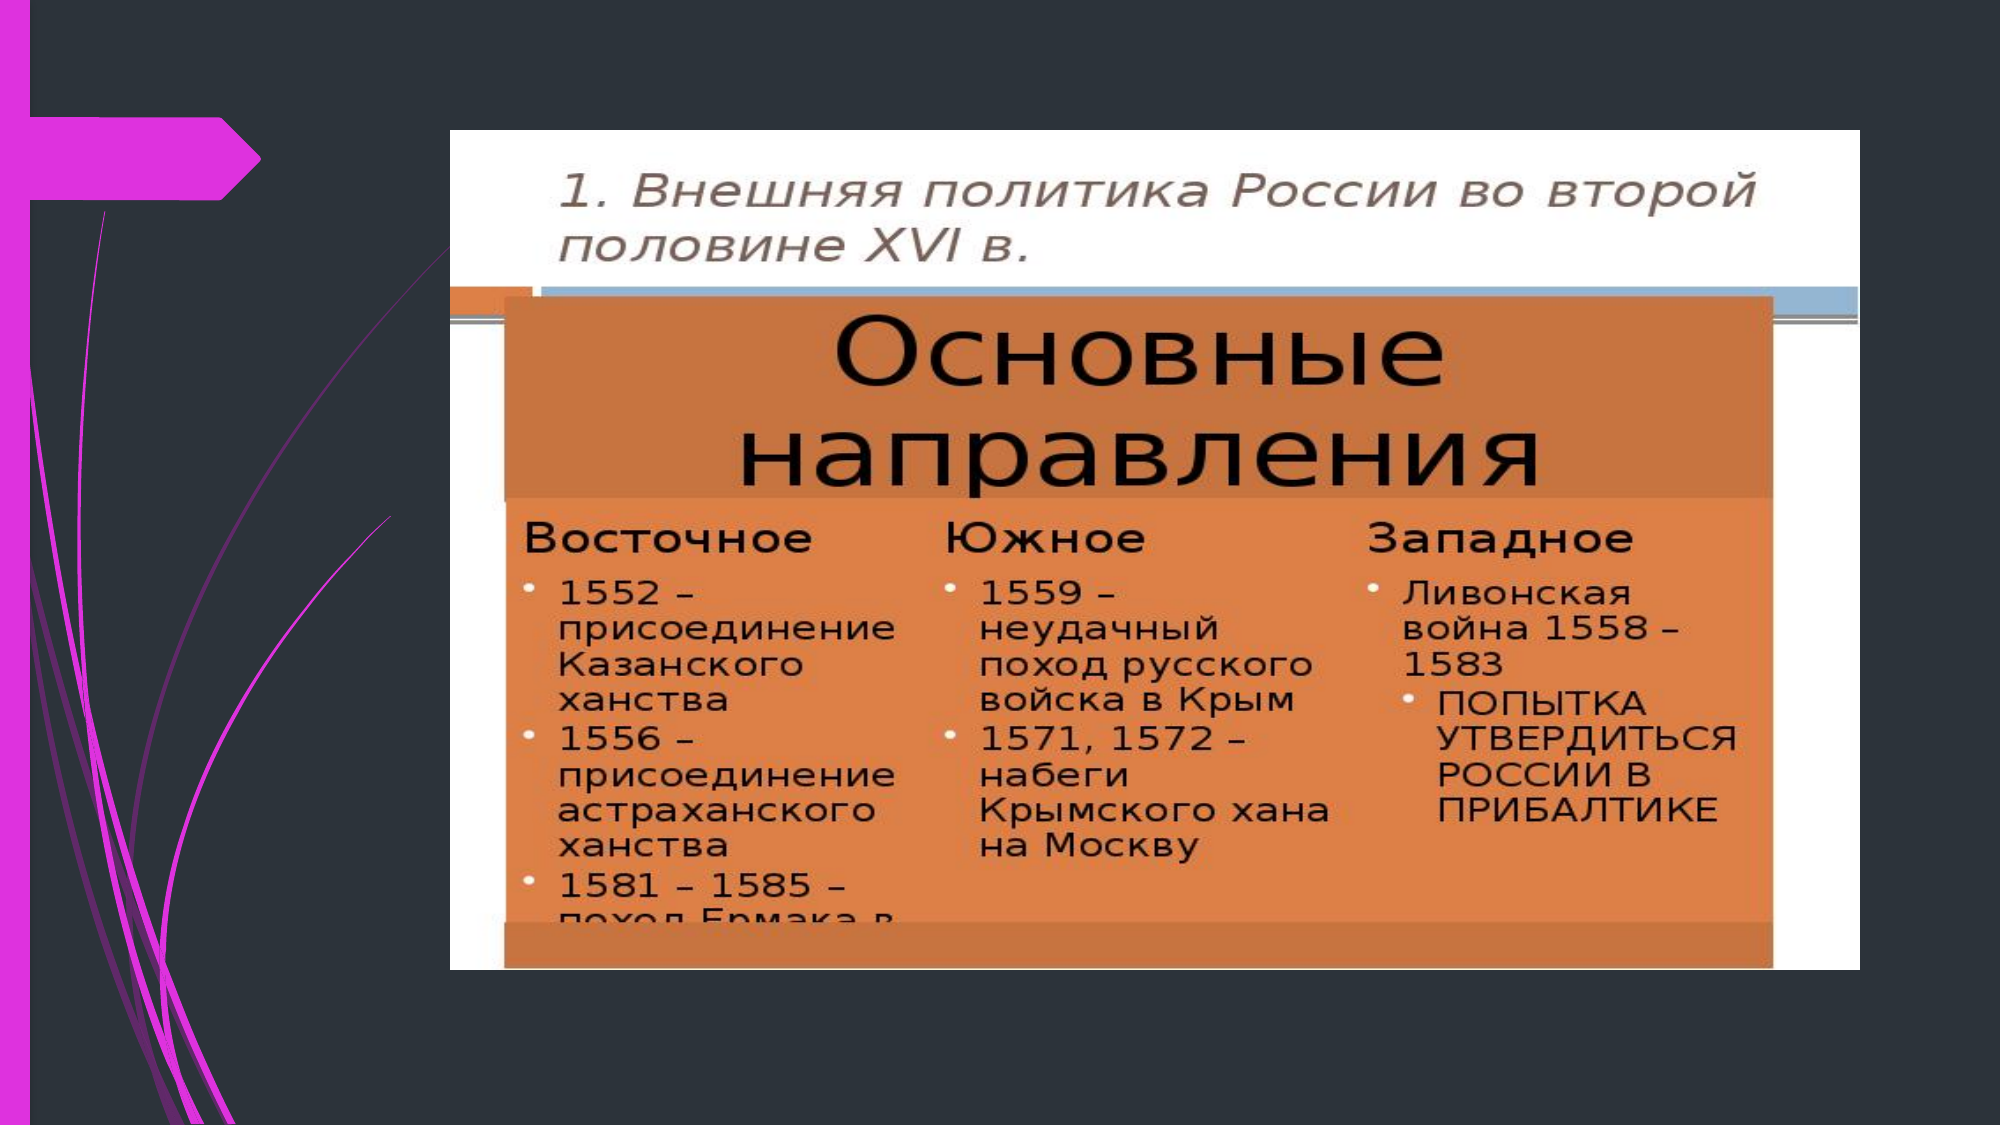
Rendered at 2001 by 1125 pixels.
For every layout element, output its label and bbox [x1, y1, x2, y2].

list [449, 130, 1860, 970]
